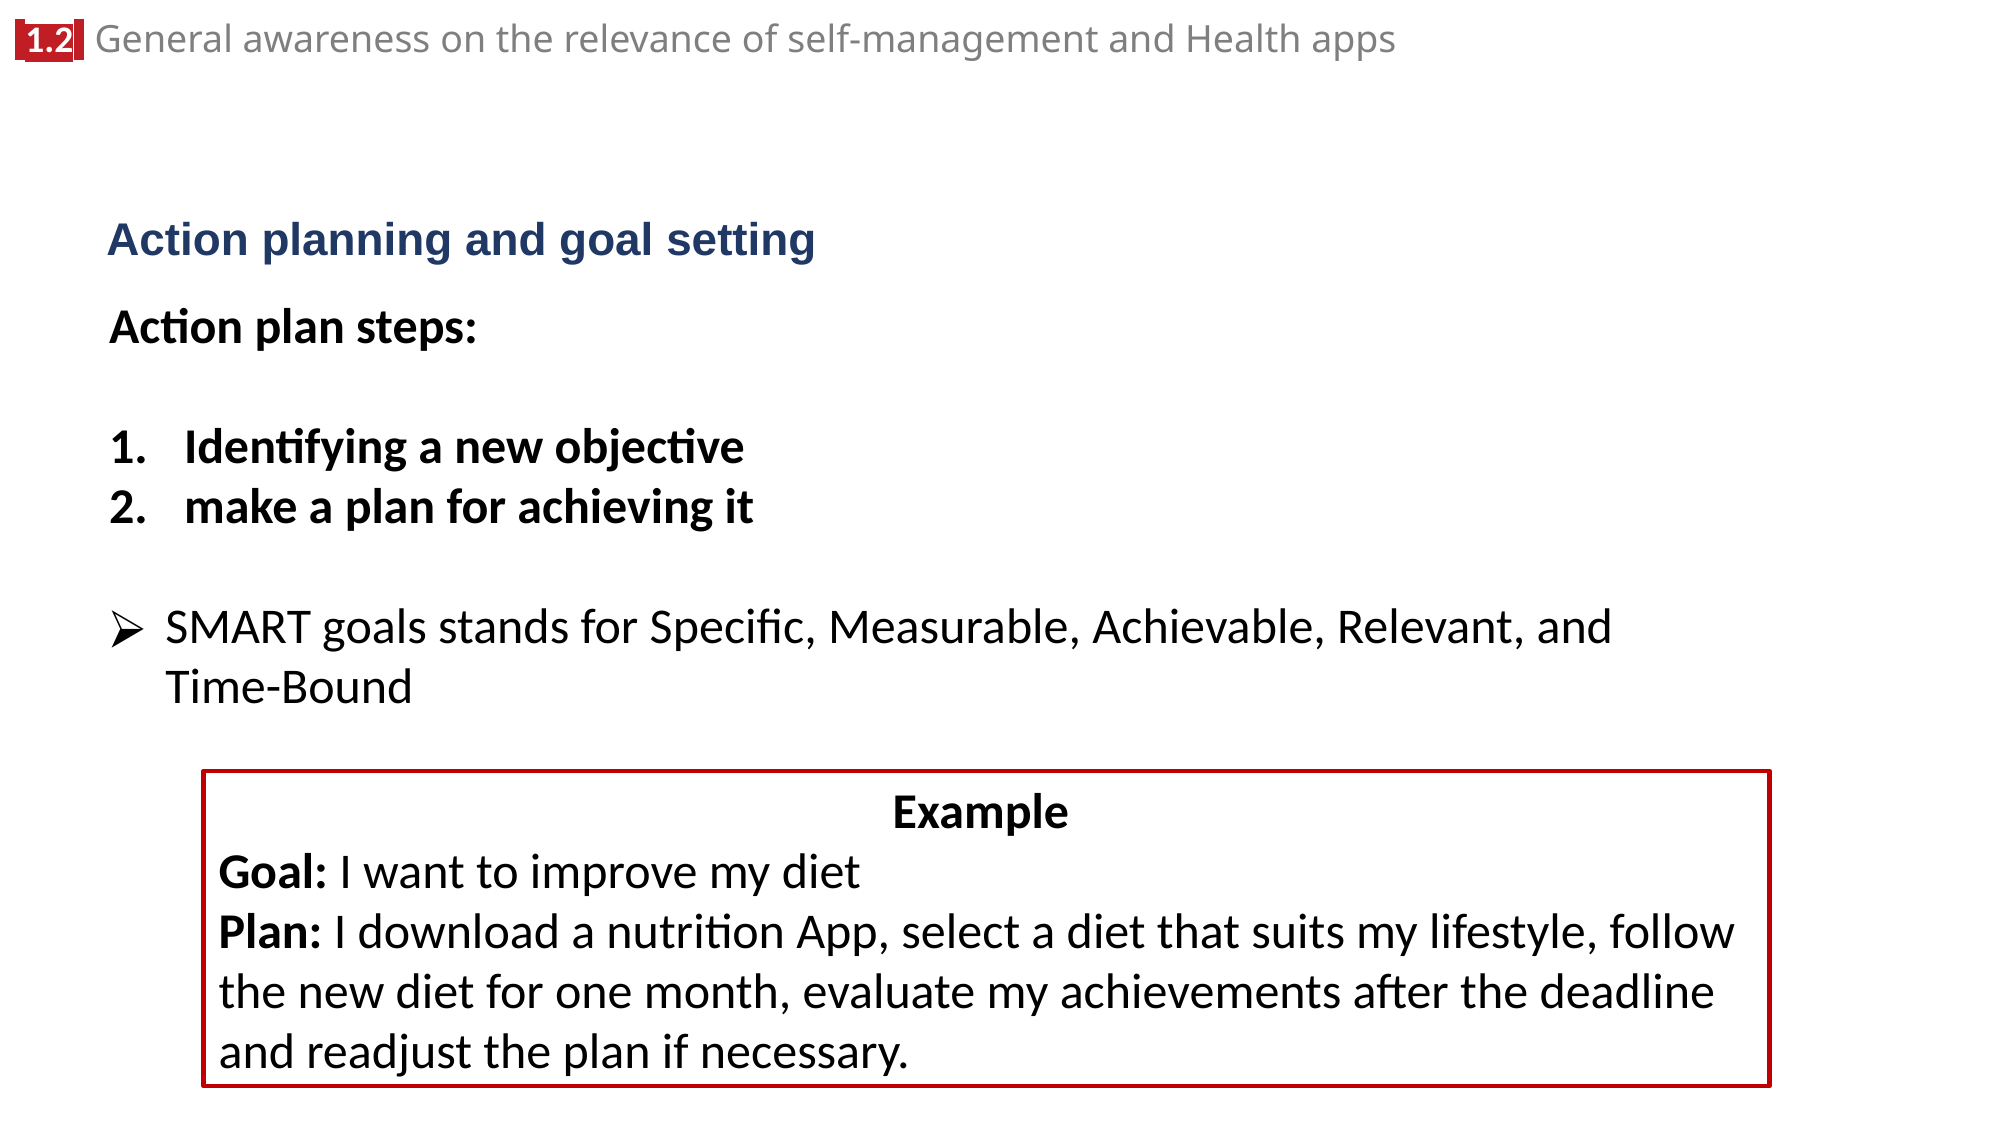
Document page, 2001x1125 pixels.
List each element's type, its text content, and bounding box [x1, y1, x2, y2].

title Action planning and goal setting [91, 177, 1906, 297]
text_box Example Goal: I want to improve my diet Plan: I download a nutrition App, select a diet that suits my lifestyle, follow the new diet for one month, evaluate my achievements after the deadline and readjust the plan if necessary. [203, 771, 1770, 1086]
text_box Action plan steps: Identifying a new objective make a plan for achieving it SMART goals stands for Specific, Measurable, Achievable, Relevant, and Time-Bound [94, 286, 1738, 726]
